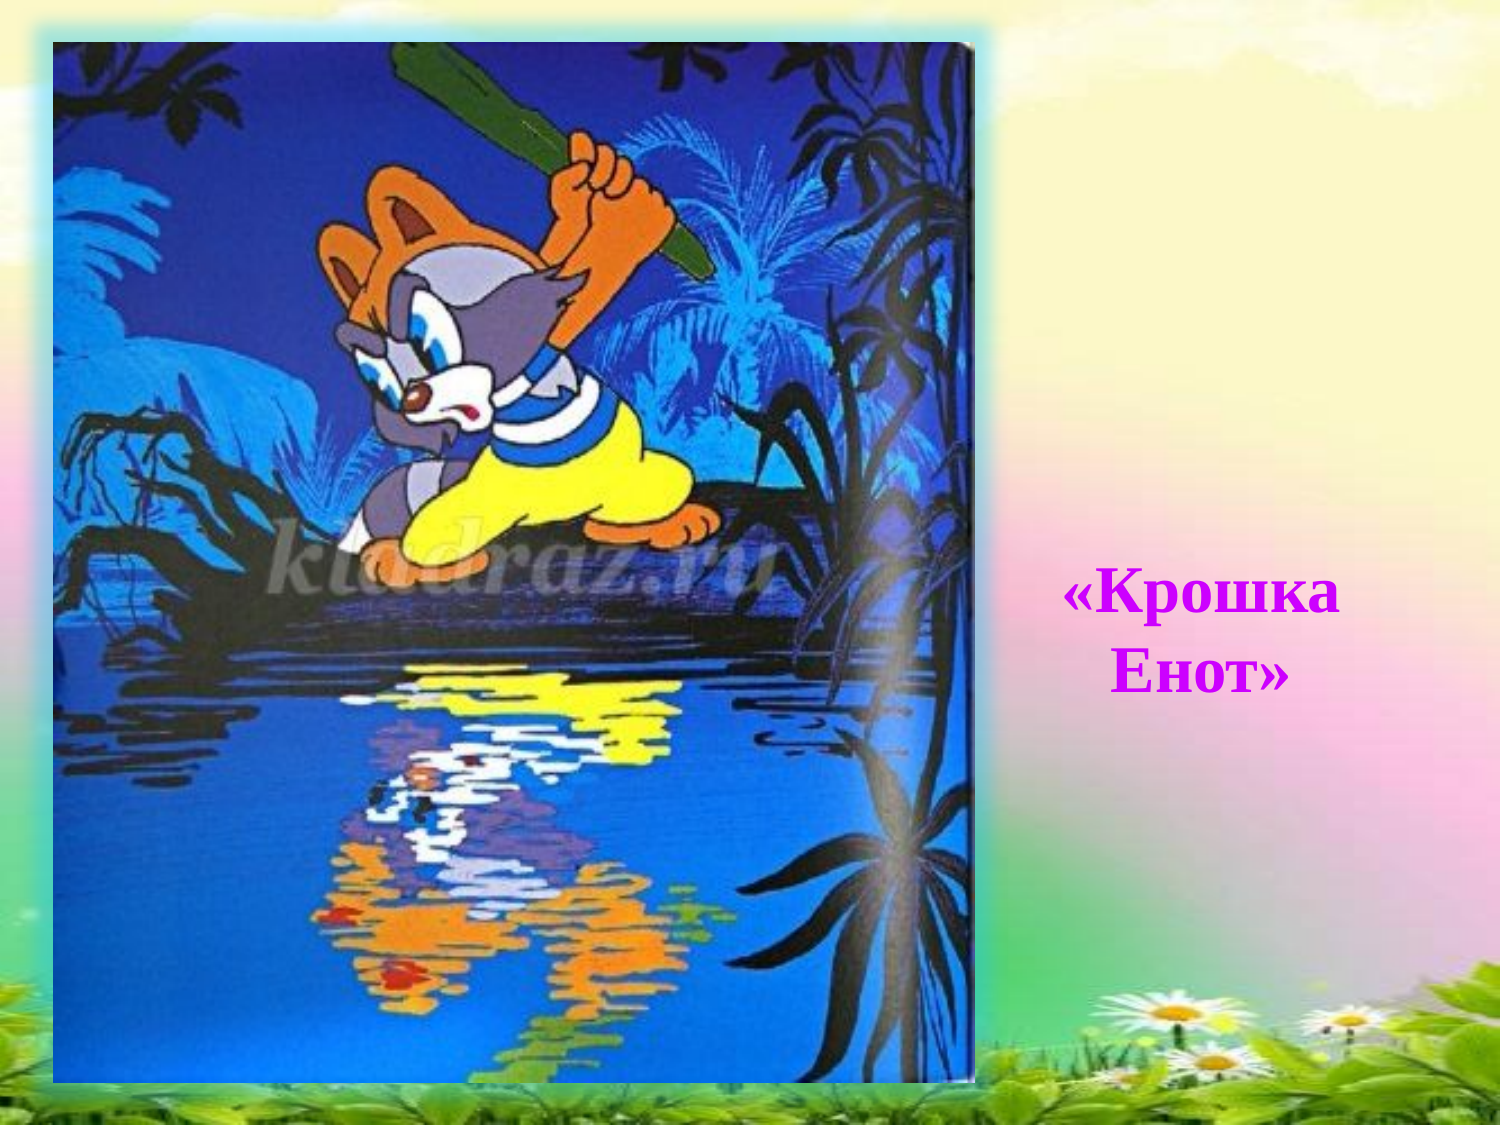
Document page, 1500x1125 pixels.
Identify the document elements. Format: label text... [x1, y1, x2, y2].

picture [0, 0, 1500, 1125]
text_box «Крошка Енот» [1046, 538, 1373, 714]
